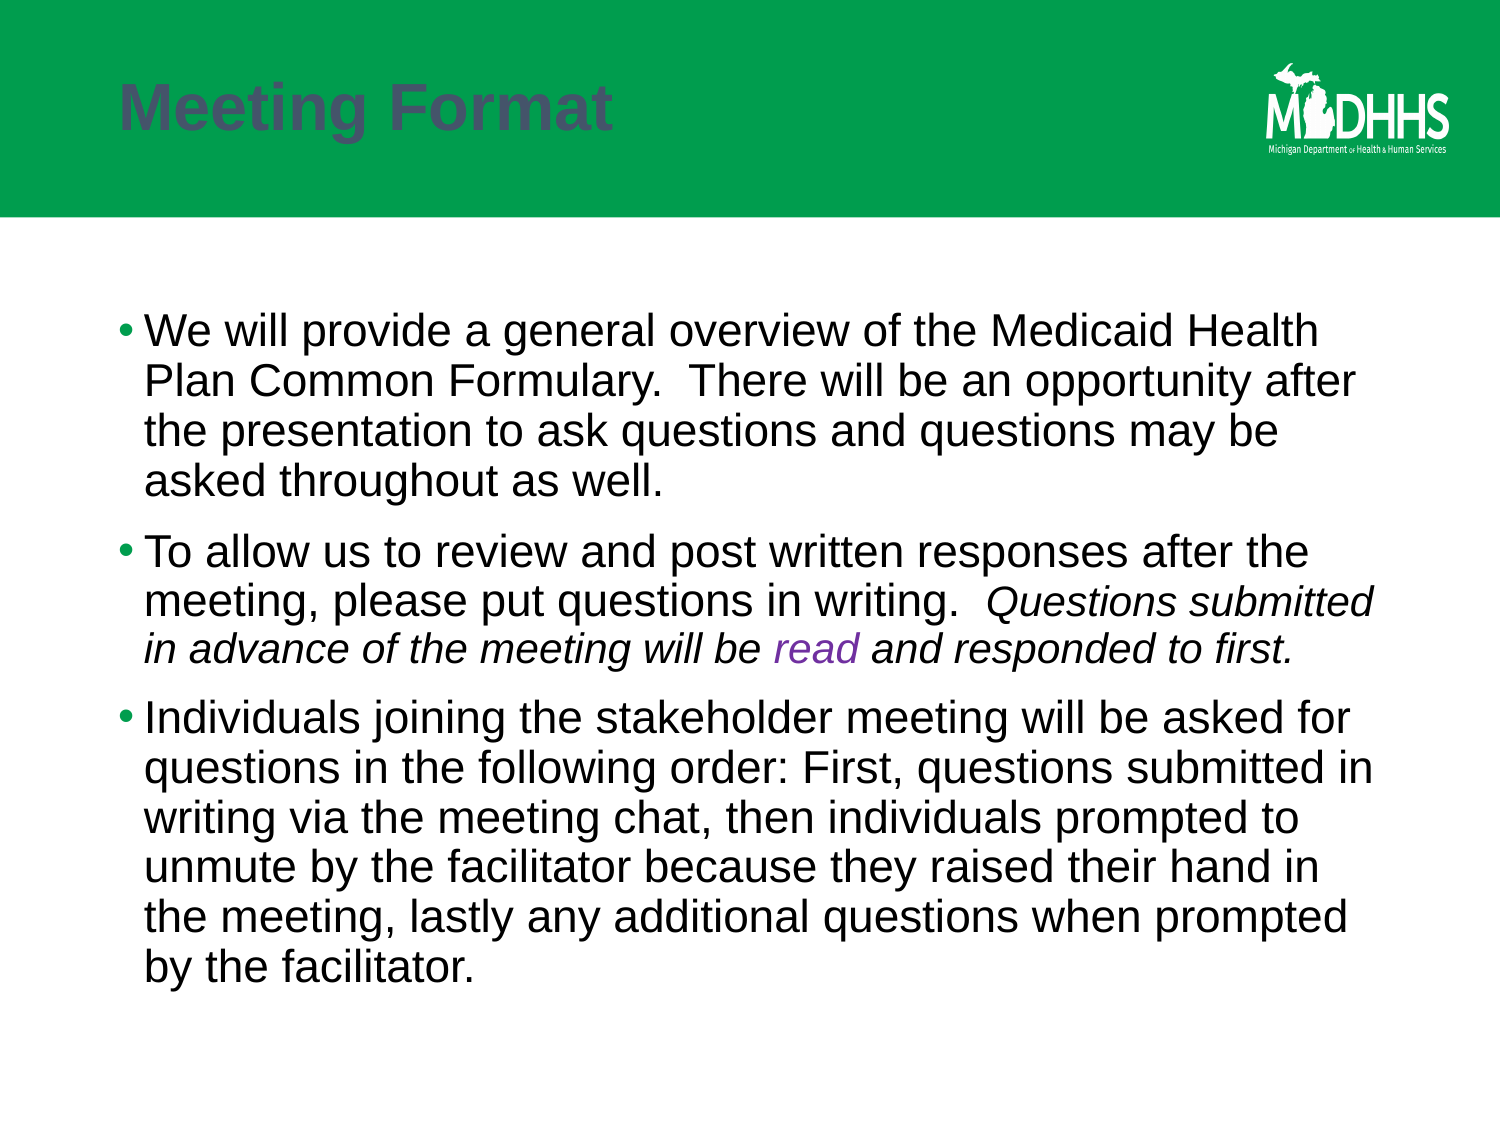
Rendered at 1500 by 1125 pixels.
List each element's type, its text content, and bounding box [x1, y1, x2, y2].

picture [1266, 63, 1449, 155]
title Meeting Format [103, 0, 1216, 218]
list We will provide a general overview of the Medicaid Health Plan Common Formulary. There will be an opportunity after the presentation to ask questions and questions may be asked throughout as well. To allow us to review and post written responses after the meeting, please put questions in writing. Questions submitted in advance of the meeting will be read and responded to first. Individuals joining the stakeholder meeting will be asked for questions in the following order: First, questions submitted in writing via the meeting chat, then individuals prompted to unmute by the facilitator because they raised their hand in the meeting, lastly any additional questions when prompted by the facilitator. [103, 299, 1397, 1014]
